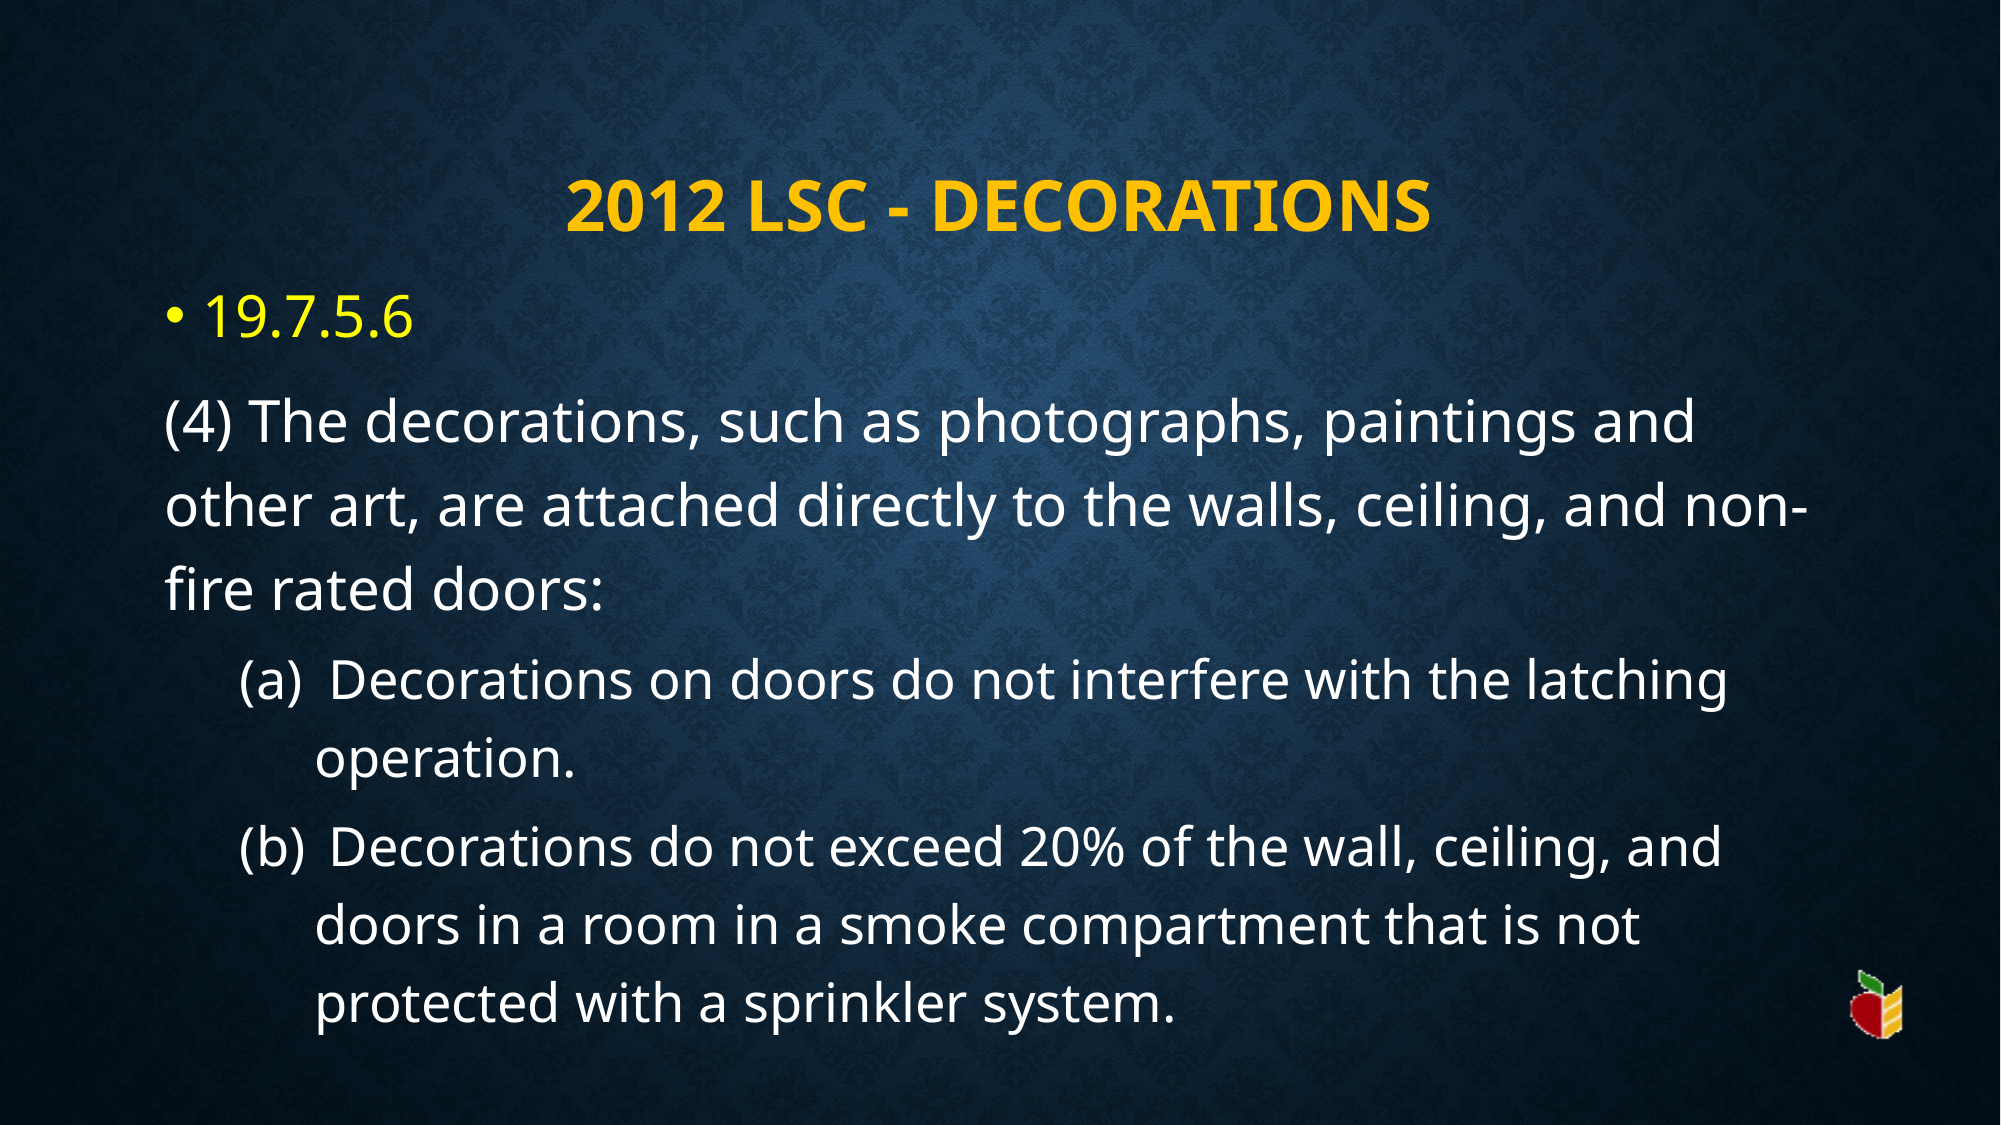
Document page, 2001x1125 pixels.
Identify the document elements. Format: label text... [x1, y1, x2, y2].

list 19.7.5.6 (4) The decorations, such as photographs, paintings and other art, are attached directly to the walls, ceiling, and non-fire rated doors: Decorations on doors do not interfere with the latching operation. Decorations do not exceed 20% of the wall, ceiling, and doors in a room in a smoke compartment that is not protected with a sprinkler system. [149, 258, 1849, 1042]
title 2012 Lsc - decorations [149, 99, 1849, 258]
picture [1847, 967, 1907, 1043]
